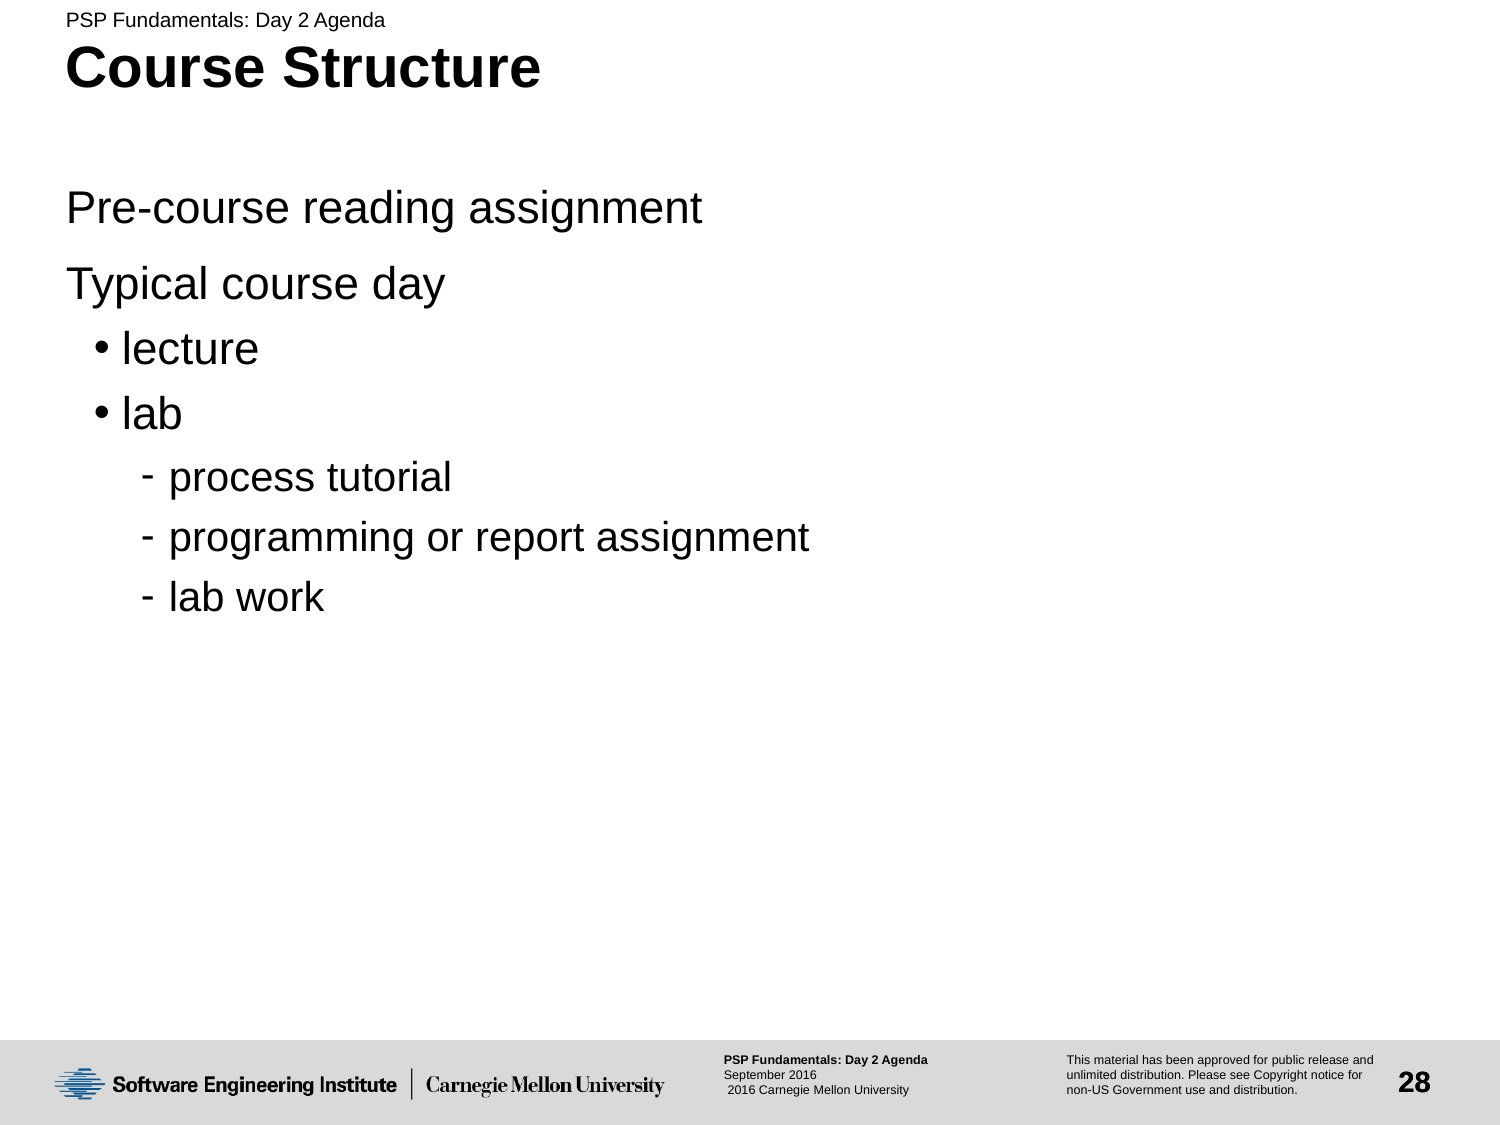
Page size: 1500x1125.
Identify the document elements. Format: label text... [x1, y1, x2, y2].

title Course Structure [65, 37, 1430, 148]
picture [46, 1061, 673, 1104]
list Pre-course reading assignment Typical course day lecture lab process tutorial programming or report assignment lab work [65, 177, 1431, 1000]
